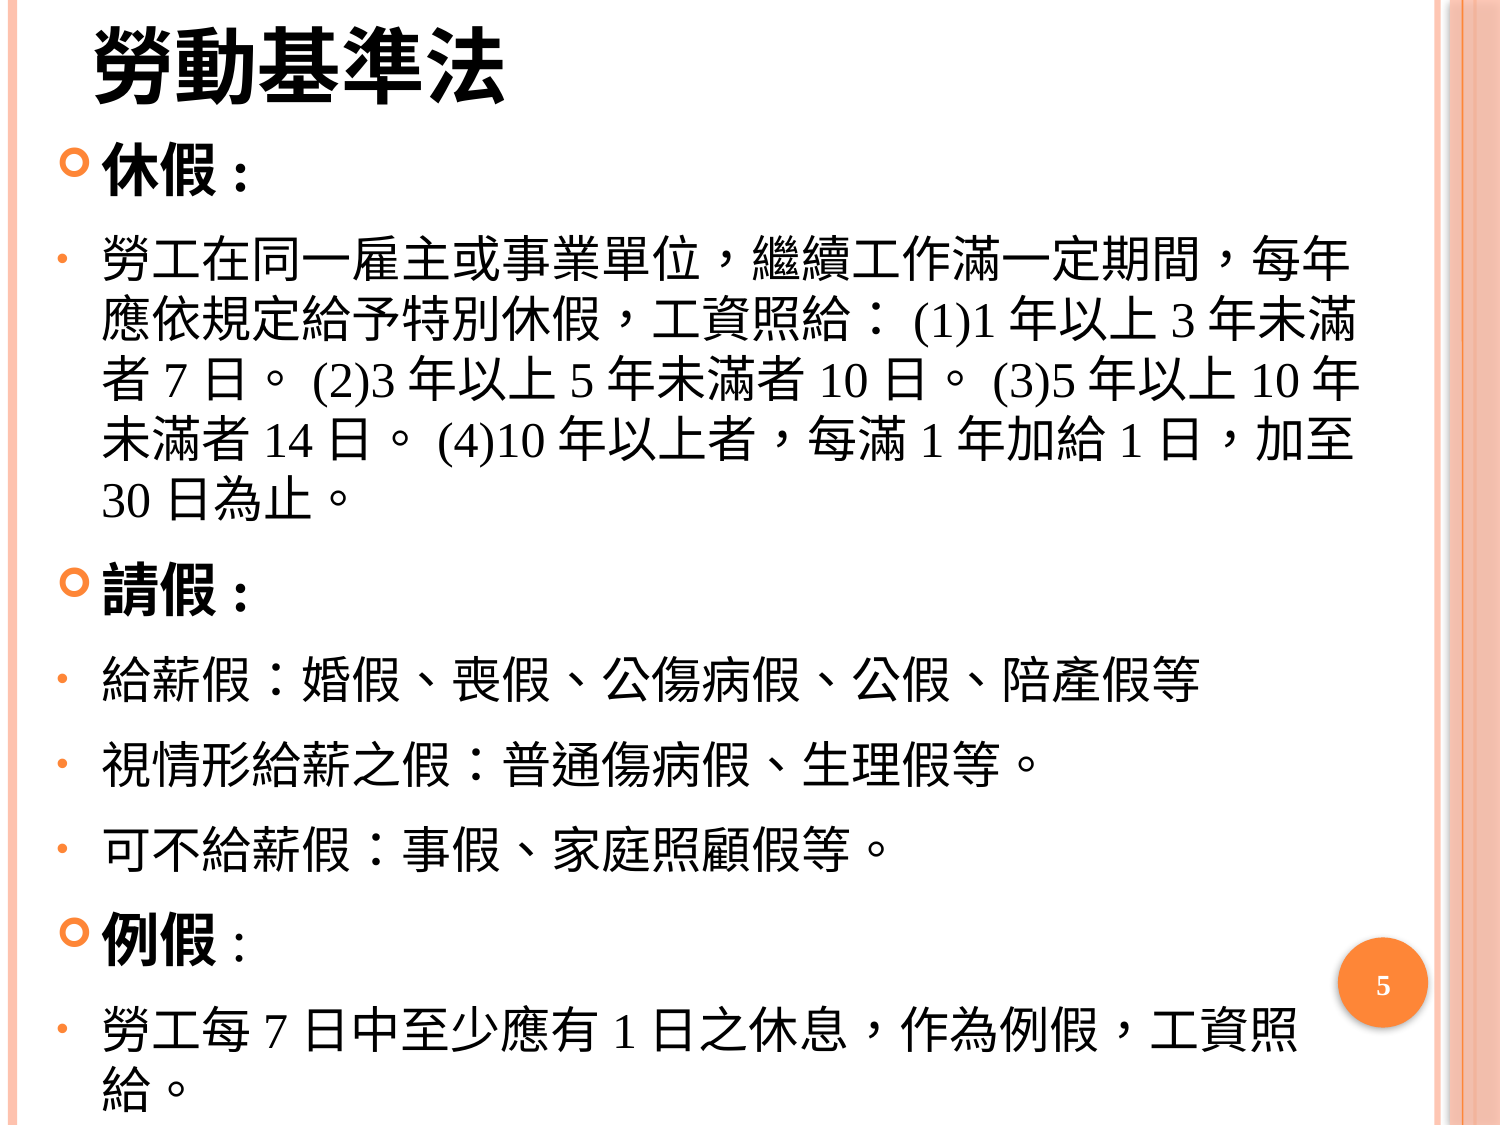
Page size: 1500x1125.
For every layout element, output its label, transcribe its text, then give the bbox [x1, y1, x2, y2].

title 勞動基準法 [76, 0, 1302, 125]
slide_number 5 [1333, 940, 1434, 1026]
list 休假: 勞工在同一雇主或事業單位，繼續工作滿一定期間，每年應依規定給予特別休假，工資照給：(1)1年以上3年未滿者7日。(2)3年以上5年未滿者10日。(3)5年以上10年未滿者14日。(4)10年以上者，每滿1年加給1日，加至30日為止。 請假: 給薪假：婚假、喪假、公傷病假、公假、陪產假等 視情形給薪之假：普通傷病假、生理假等。 可不給薪假：事假、家庭照顧假等。 例假: 勞工每7日中至少應有1日之休息，作為例假，工資照給。 [41, 125, 1400, 1059]
